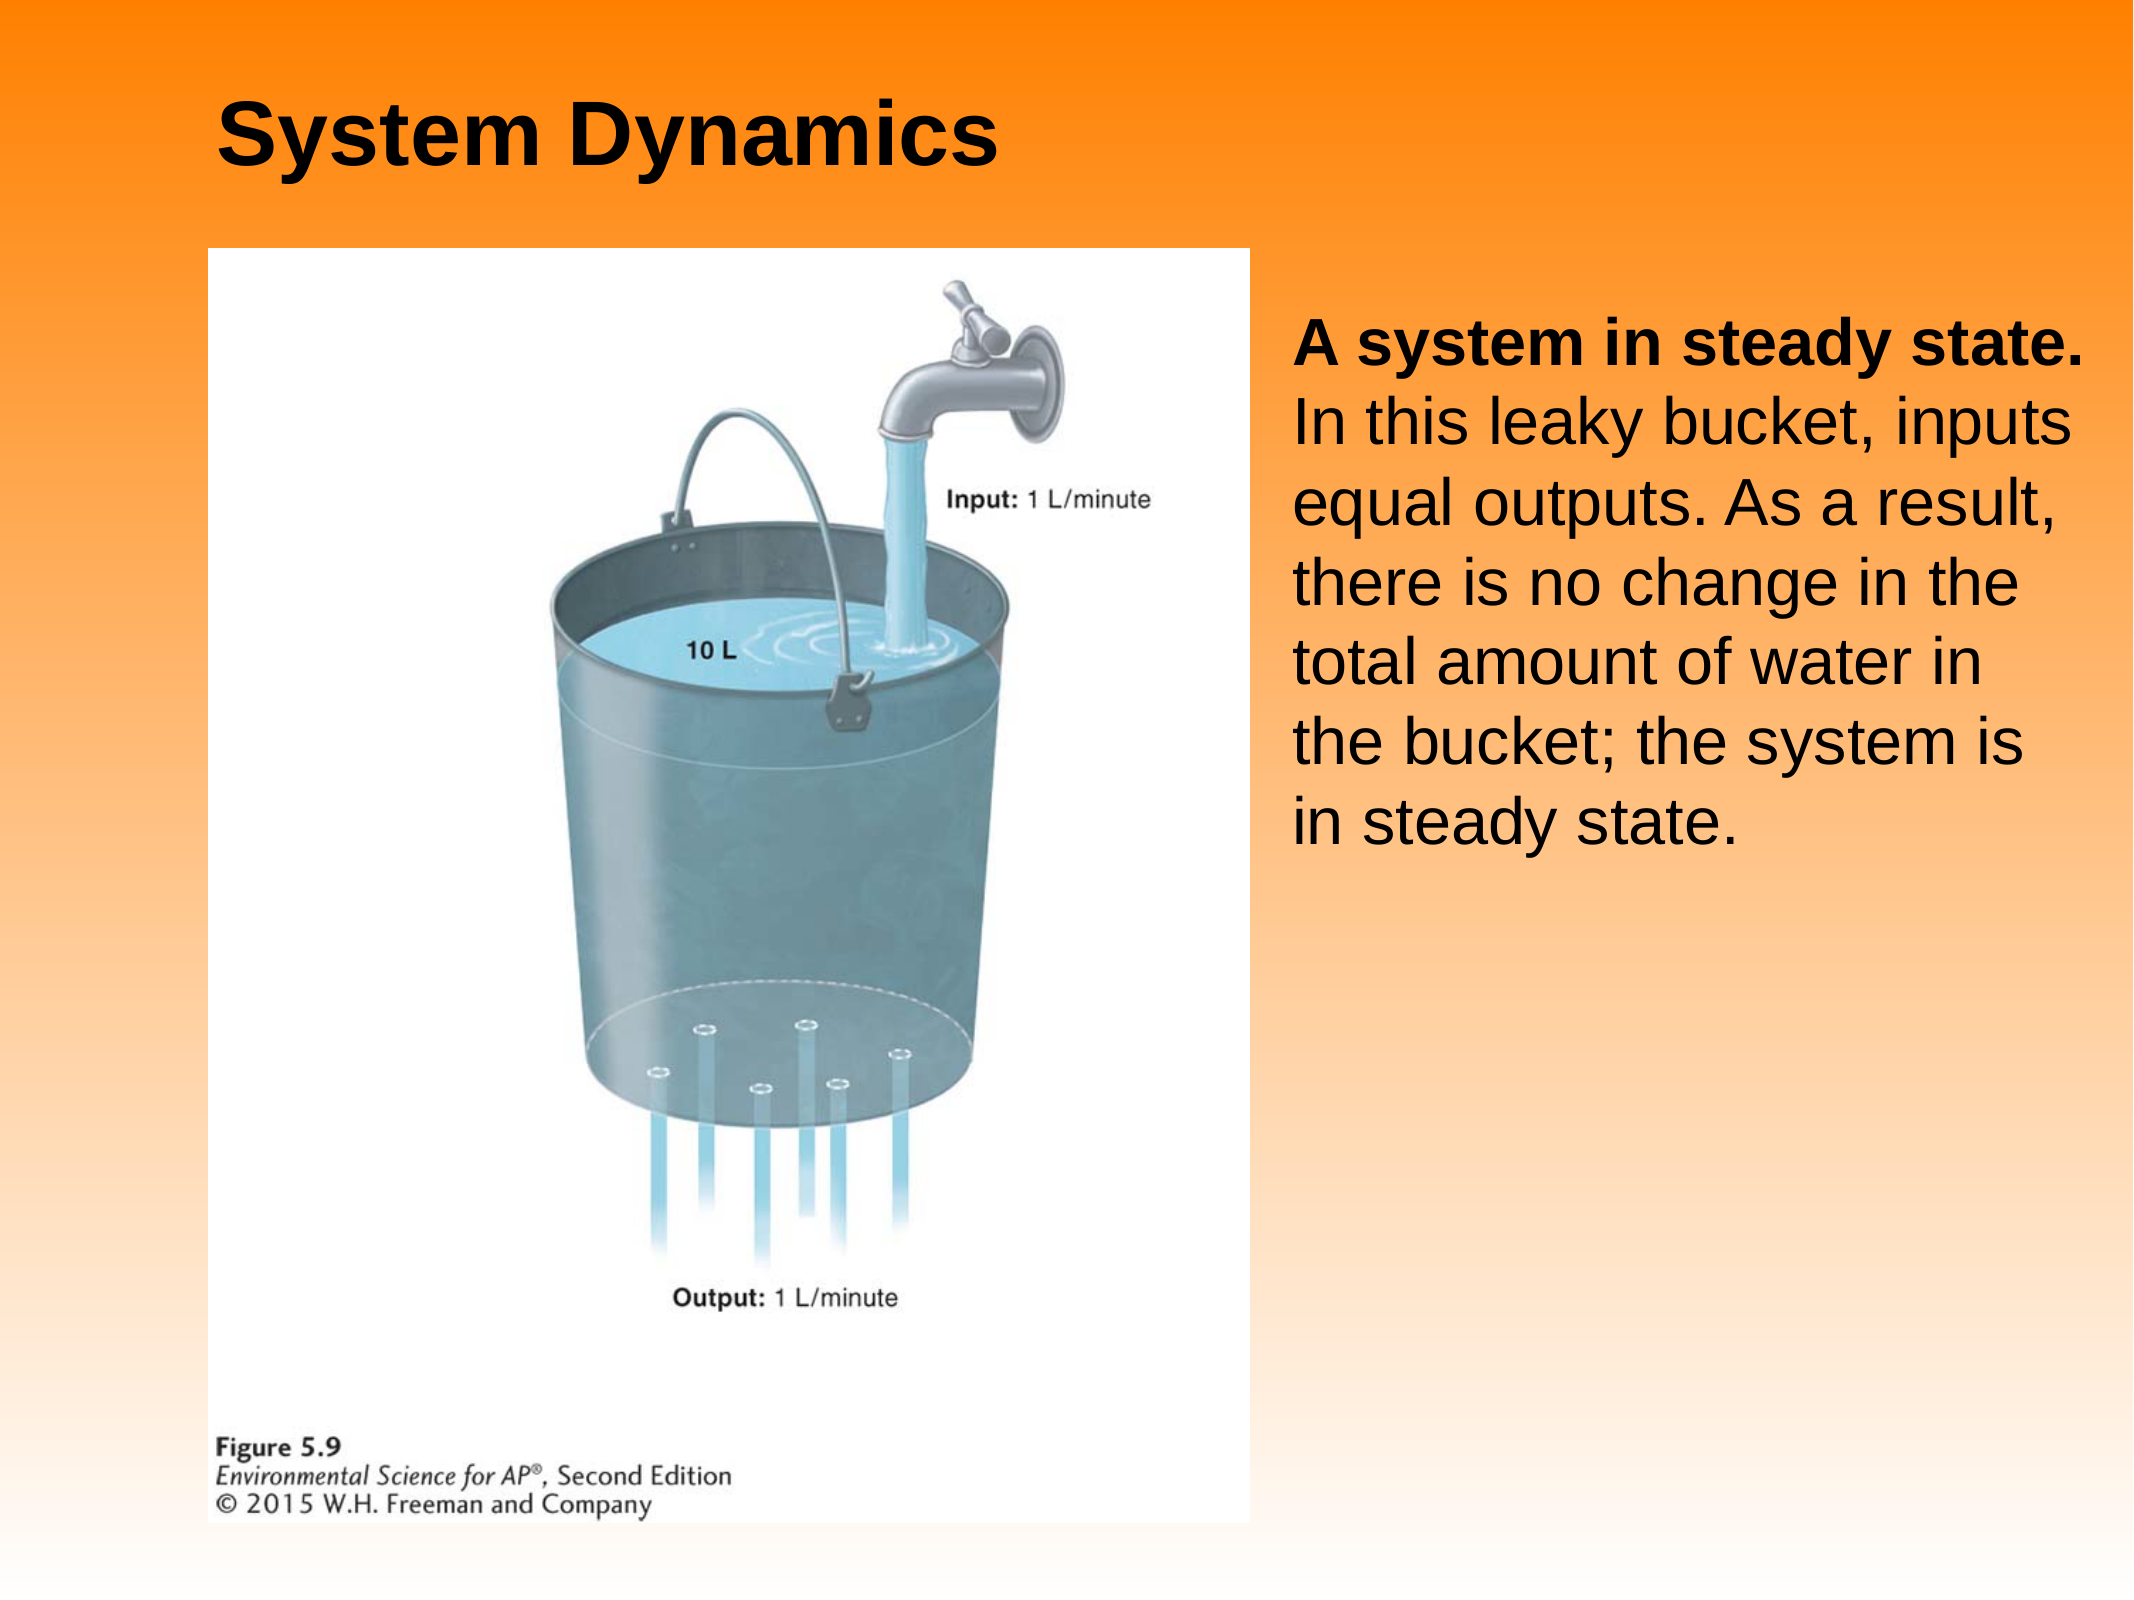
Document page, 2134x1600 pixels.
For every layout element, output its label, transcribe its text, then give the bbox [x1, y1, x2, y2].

picture [208, 247, 1250, 1523]
text_box A system in steady state. In this leaky bucket, inputs equal outputs. As a result, there is no change in the total amount of water in the bucket; the system is in steady state. [1277, 290, 2106, 866]
title System Dynamics [208, 0, 1925, 386]
